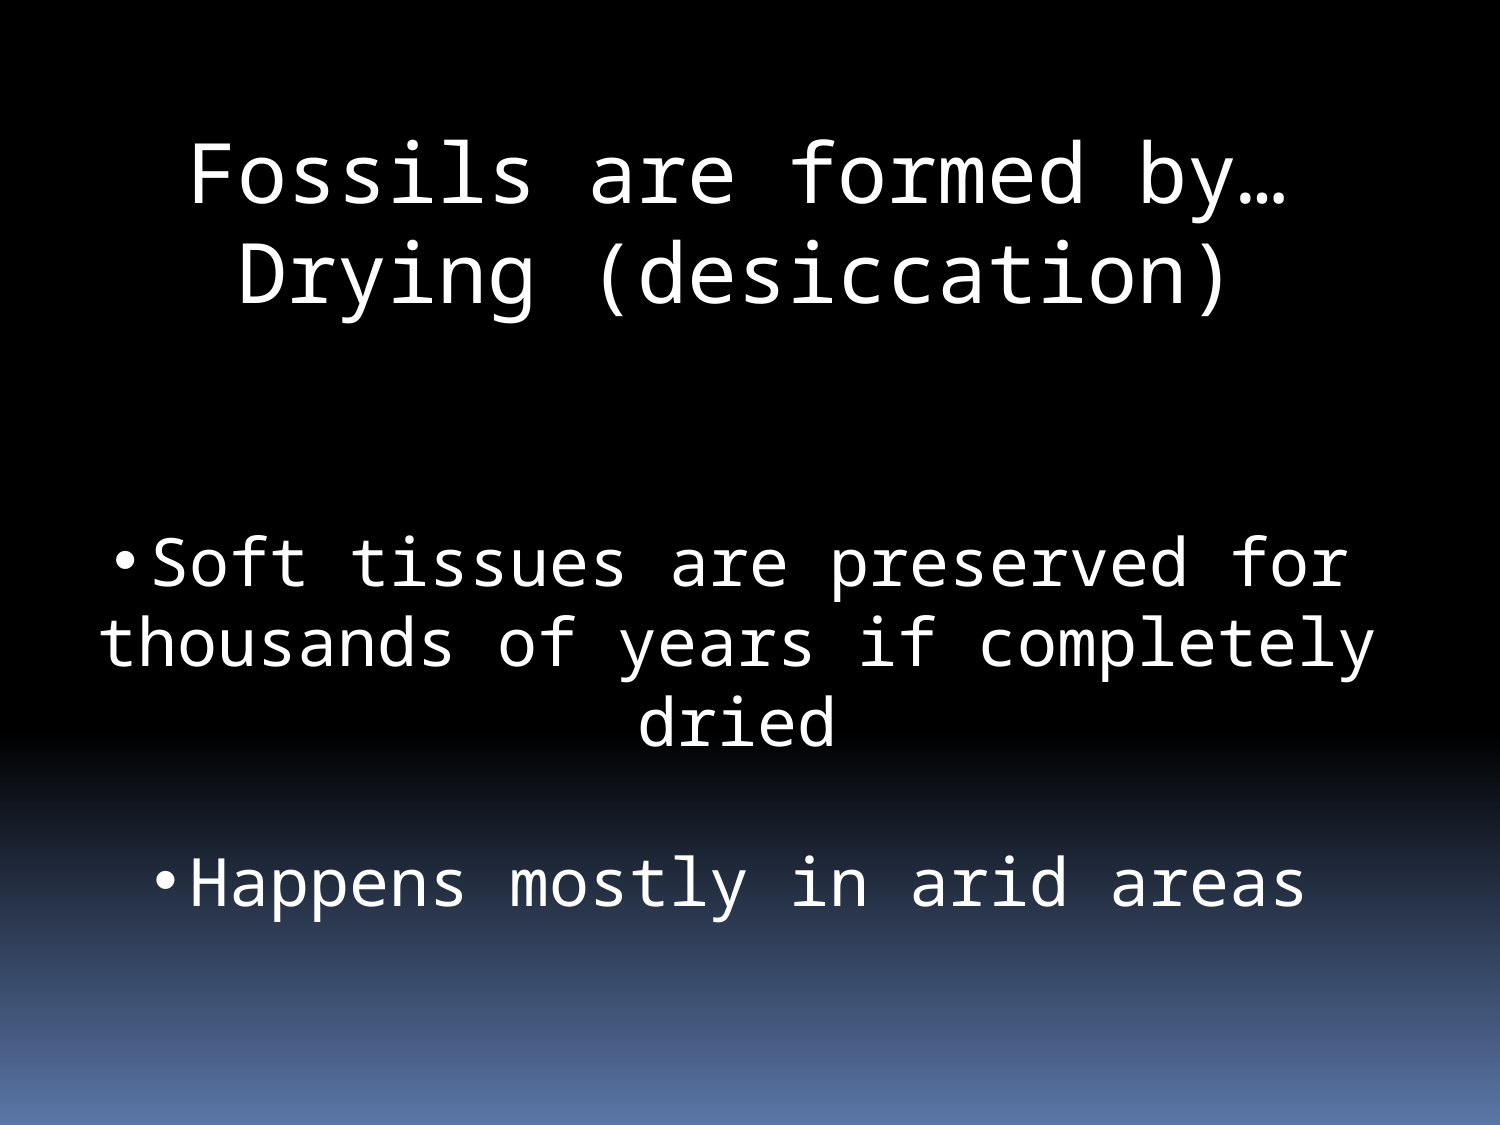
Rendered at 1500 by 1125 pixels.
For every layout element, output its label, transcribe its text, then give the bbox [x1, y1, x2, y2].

text_box Fossils are formed by… Drying (desiccation) Soft tissues are preserved for thousands of years if completely dried Happens mostly in arid areas [75, 112, 1400, 927]
